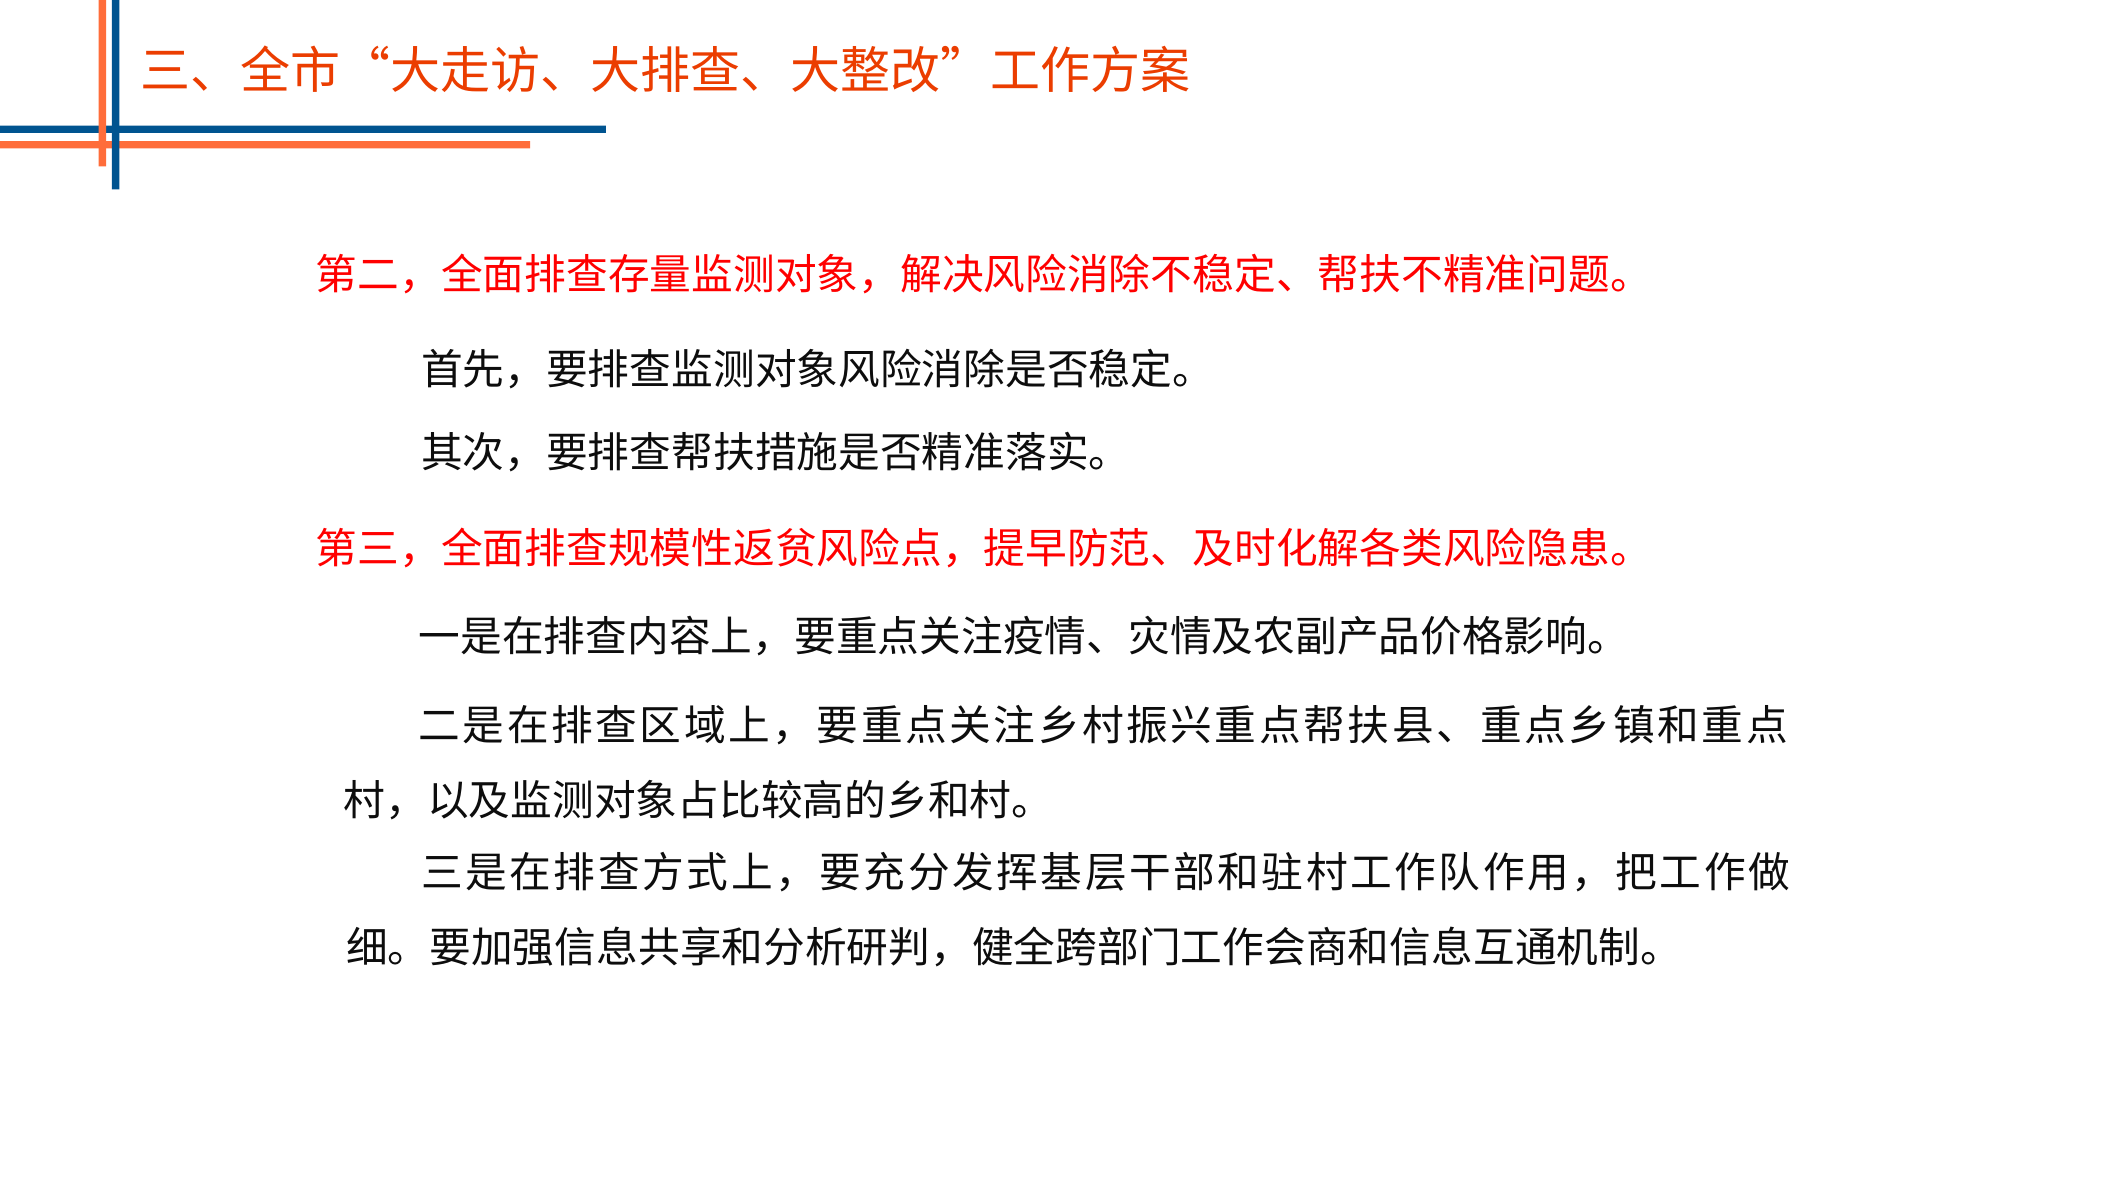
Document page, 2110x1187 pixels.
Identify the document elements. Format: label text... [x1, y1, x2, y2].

text_box 一是在排查内容上，要重点关注疫情、灾情及农副产品价格影响。 [328, 576, 1803, 666]
text_box 第二，全面排查存量监测对象，解决风险消除不稳定、帮扶不精准问题。 [226, 215, 1700, 305]
text_box 三是在排查方式上，要充分发挥基层干部和驻村工作队作用，把工作做细。要加强信息共享和分析研判，健全跨部门工作会商和信息互通机制。 [331, 813, 1805, 978]
text_box 首先，要排查监测对象风险消除是否稳定。 [331, 310, 1805, 393]
text_box 其次，要排查帮扶措施是否精准落实。 [331, 393, 1805, 483]
text_box 二是在排查区域上，要重点关注乡村振兴重点帮扶县、重点乡镇和重点村，以及监测对象占比较高的乡和村。 [328, 666, 1803, 831]
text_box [0, 0, 1457, 190]
text_box 第三，全面排查规模性返贫风险点，提早防范、及时化解各类风险隐患。 [226, 488, 1700, 579]
